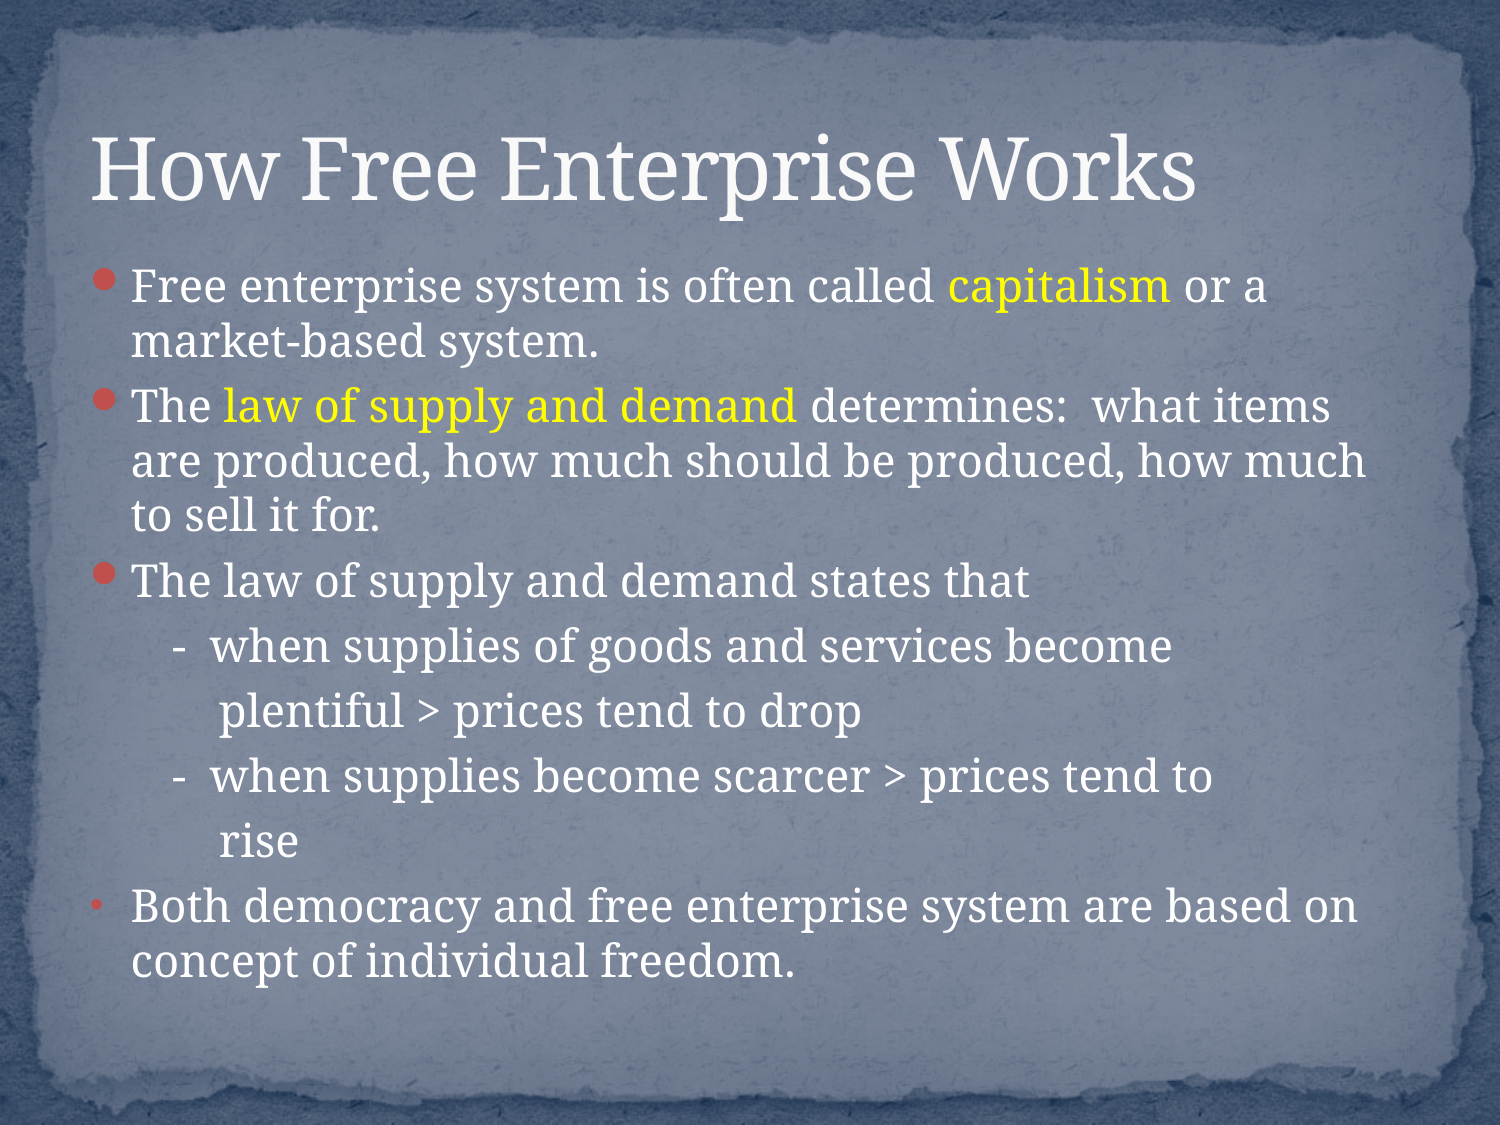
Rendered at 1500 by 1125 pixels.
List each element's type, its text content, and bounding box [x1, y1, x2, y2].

title How Free Enterprise Works [74, 24, 1425, 225]
list Free enterprise system is often called capitalism or a market-based system. The law of supply and demand determines: what items are produced, how much should be produced, how much to sell it for. The law of supply and demand states that - when supplies of goods and services become plentiful > prices tend to drop - when supplies become scarcer > prices tend to rise Both democracy and free enterprise system are based on concept of individual freedom. [75, 249, 1425, 1000]
